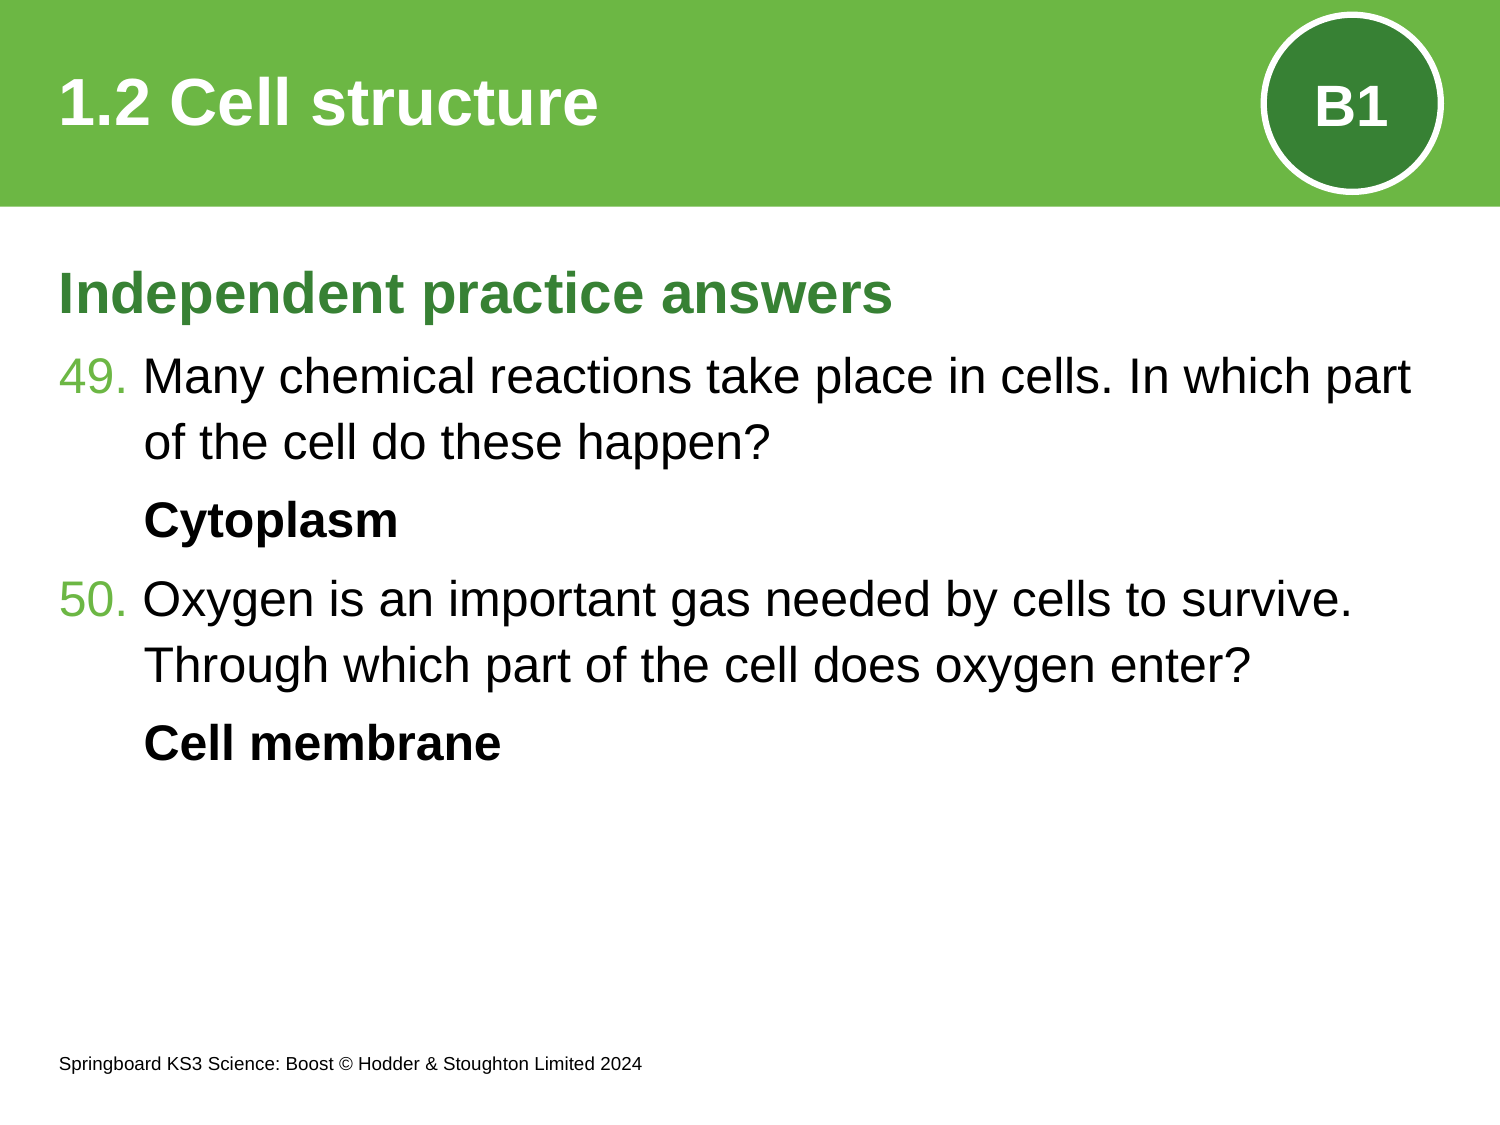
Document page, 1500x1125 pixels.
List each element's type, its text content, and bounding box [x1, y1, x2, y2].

footer Springboard KS3 Science: Boost © Hodder & Stoughton Limited 2024 [59, 1033, 680, 1094]
title 1.2 Cell structure [59, 0, 1240, 207]
list Independent practice answers 49. Many chemical reactions take place in cells. In which part of the cell do these happen? Cytoplasm 50. Oxygen is an important gas needed by cells to survive. Through which part of the cell does oxygen enter? Cell membrane [59, 248, 1441, 987]
text_box B1 [1262, 13, 1442, 193]
